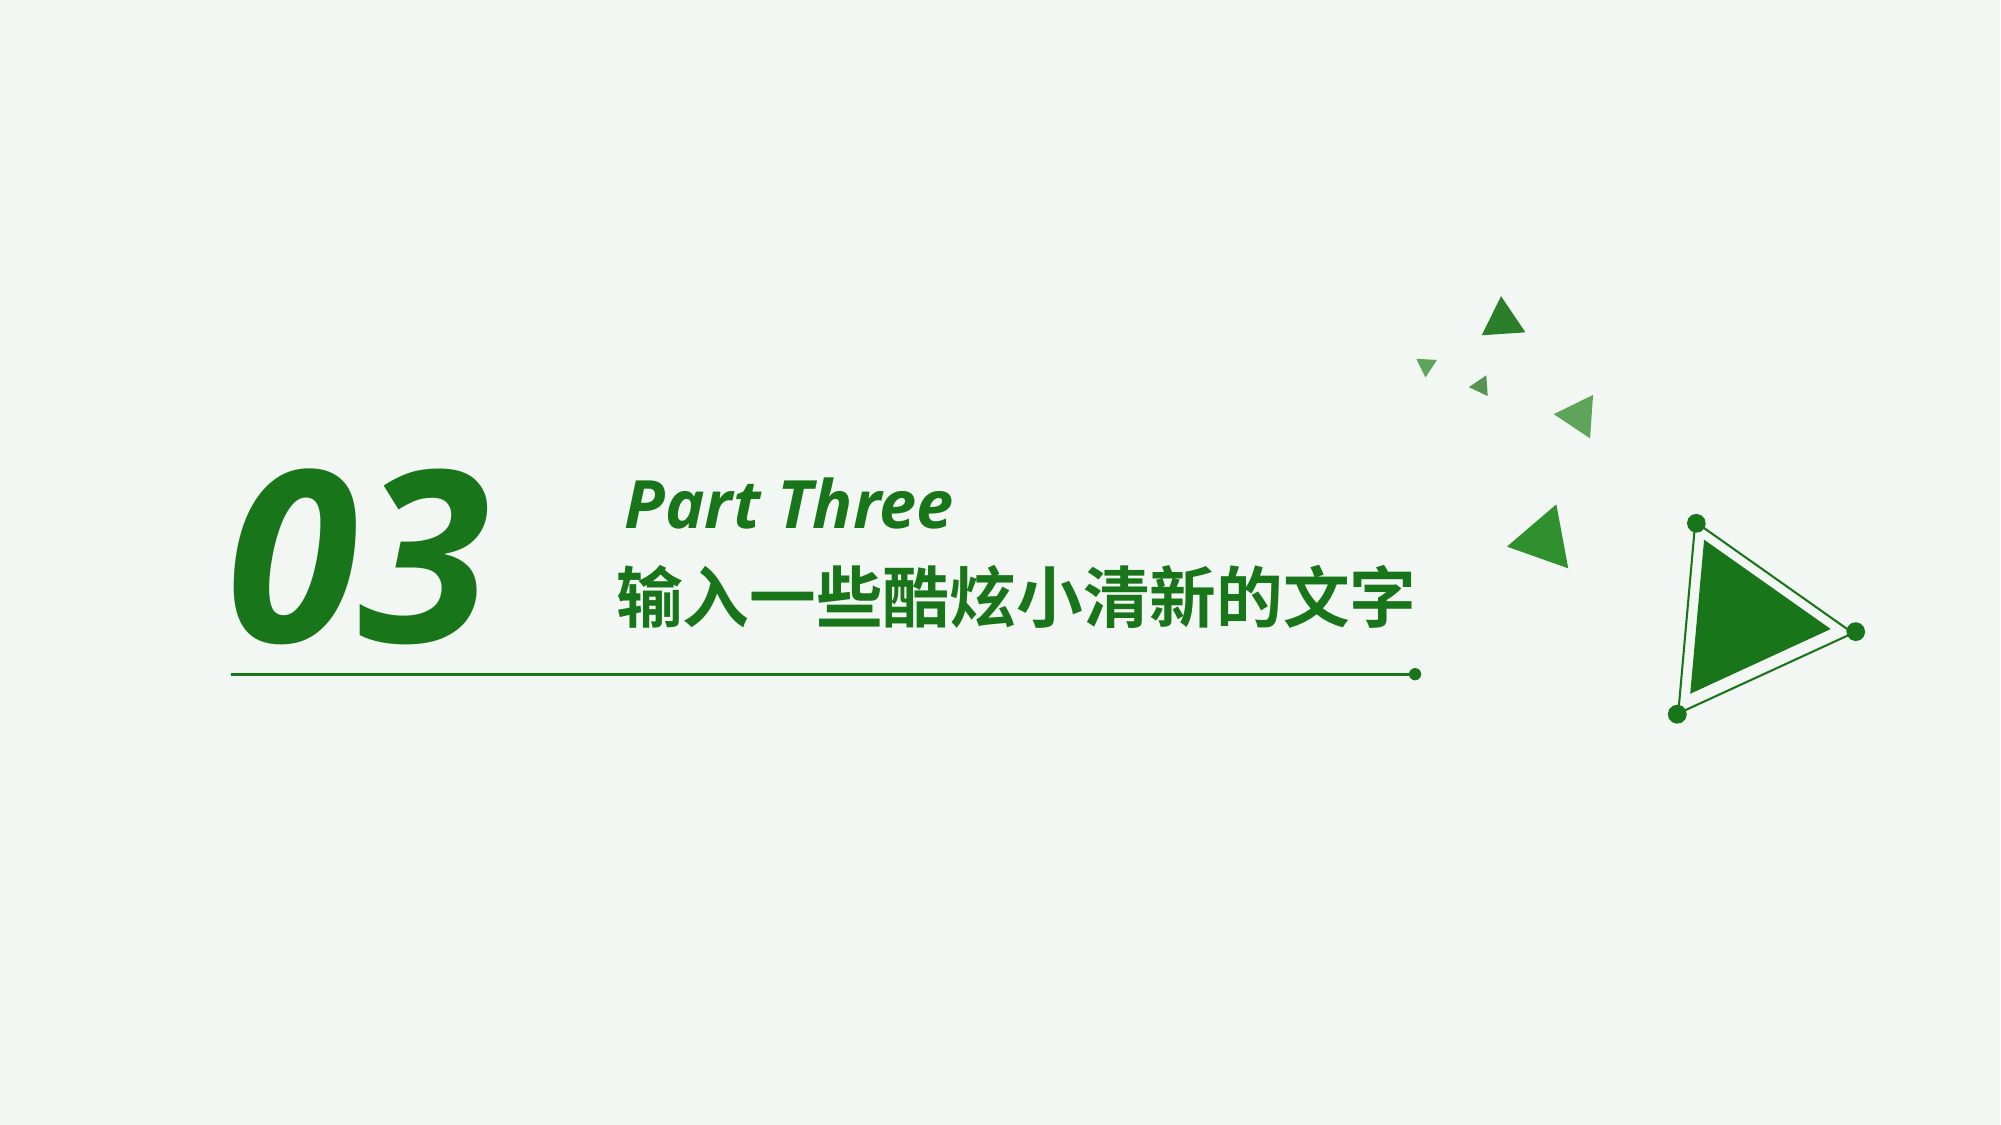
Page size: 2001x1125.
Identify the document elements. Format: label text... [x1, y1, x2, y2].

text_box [1629, 513, 1865, 729]
text_box 输入一些酷炫小清新的文字 [601, 548, 1472, 644]
text_box [1553, 394, 1594, 439]
text_box [1468, 375, 1488, 397]
text_box 03 [223, 417, 494, 676]
text_box [1416, 358, 1437, 378]
text_box [1506, 504, 1569, 569]
text_box [1481, 296, 1526, 336]
text_box Part Three [609, 454, 970, 550]
